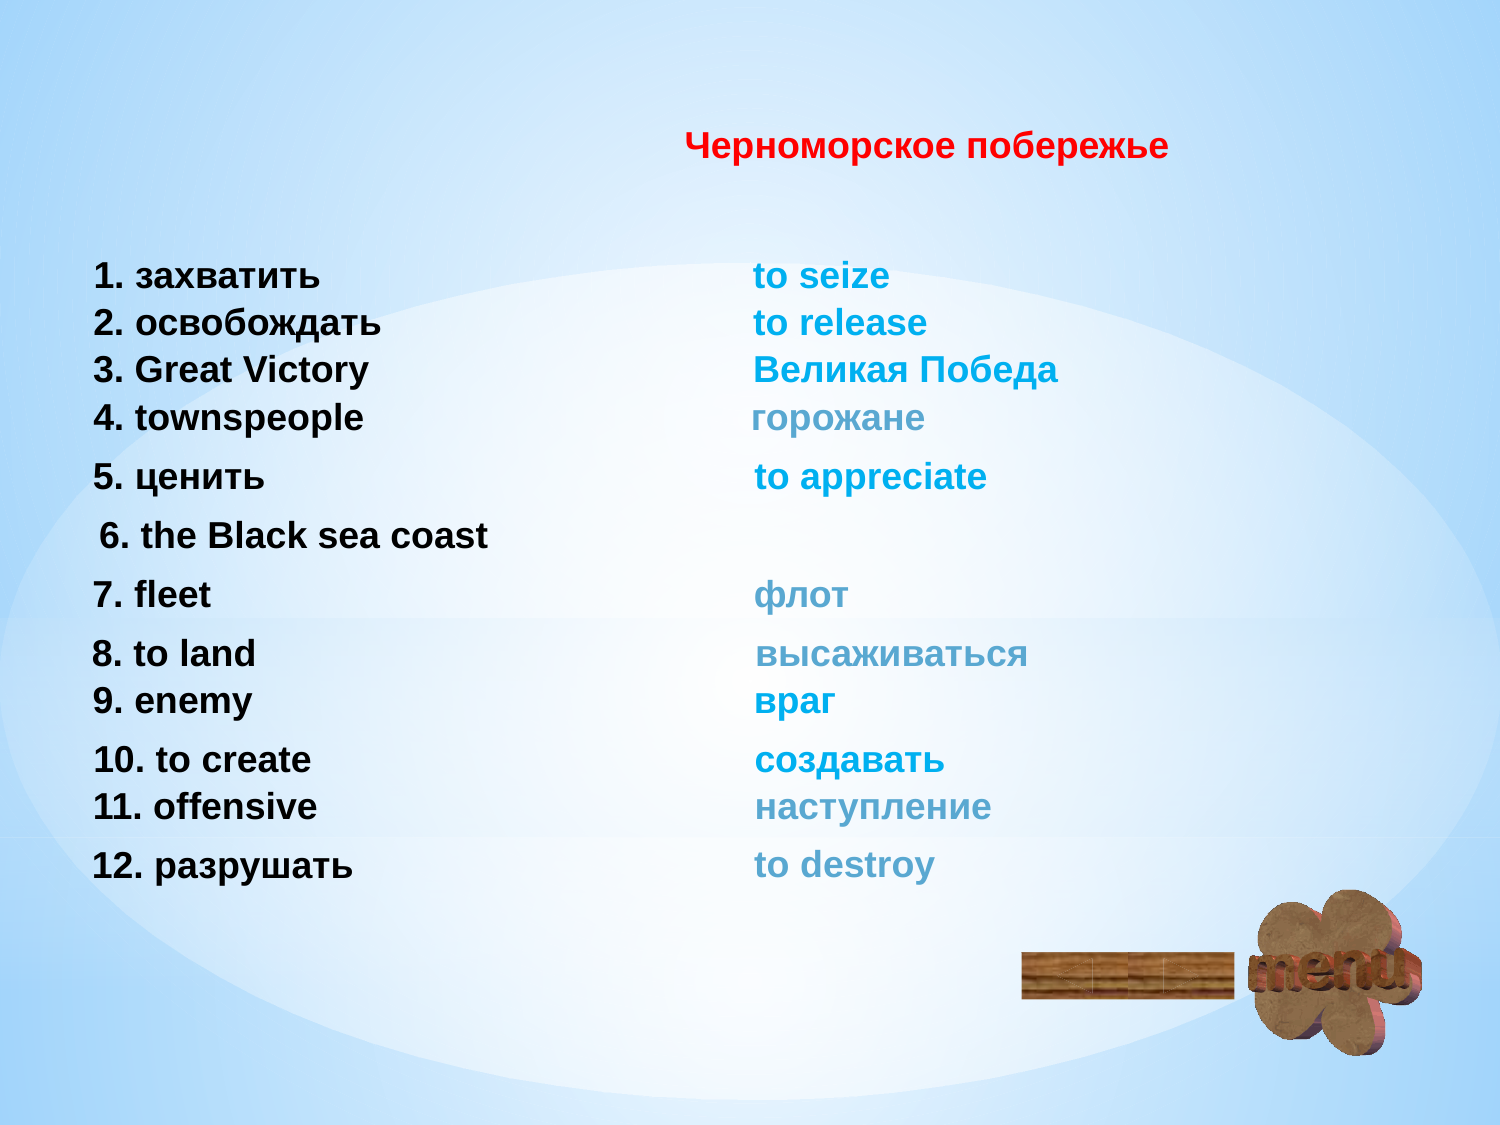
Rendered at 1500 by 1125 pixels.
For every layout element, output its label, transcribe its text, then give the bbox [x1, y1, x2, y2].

text_box 12. разрушать [77, 834, 407, 894]
text_box to release [738, 290, 1161, 337]
text_box наступление [739, 774, 1008, 835]
text_box 1. захватить [78, 243, 336, 290]
text_box to appreciate [739, 444, 1003, 504]
text_box 10. to create [78, 727, 409, 788]
text_box флот [739, 562, 865, 623]
text_box 11. offensive [78, 774, 333, 834]
text_box [1128, 952, 1204, 1000]
text_box 8. to land [77, 621, 407, 682]
text_box 7. fleet [77, 562, 258, 621]
text_box [1021, 952, 1128, 1000]
text_box 5. ценить [78, 444, 281, 504]
text_box Великая Победа [738, 337, 1306, 398]
text_box горожане [736, 385, 941, 446]
text_box to destroy [739, 835, 951, 893]
text_box высаживаться [740, 621, 1044, 682]
text_box создавать [739, 727, 961, 788]
text_box 3. Great Victory [78, 337, 385, 385]
text_box 4. townspeople [78, 385, 409, 446]
text_box враг [739, 668, 852, 727]
picture [1210, 822, 1462, 1125]
text_box 6. the Black sea coast [84, 503, 504, 564]
text_box [336, 278, 609, 340]
text_box to seize [738, 243, 1410, 304]
text_box Черноморское побережье [669, 113, 1185, 174]
text_box 9. enemy [77, 668, 268, 729]
text_box 2. освобождать [78, 290, 409, 351]
